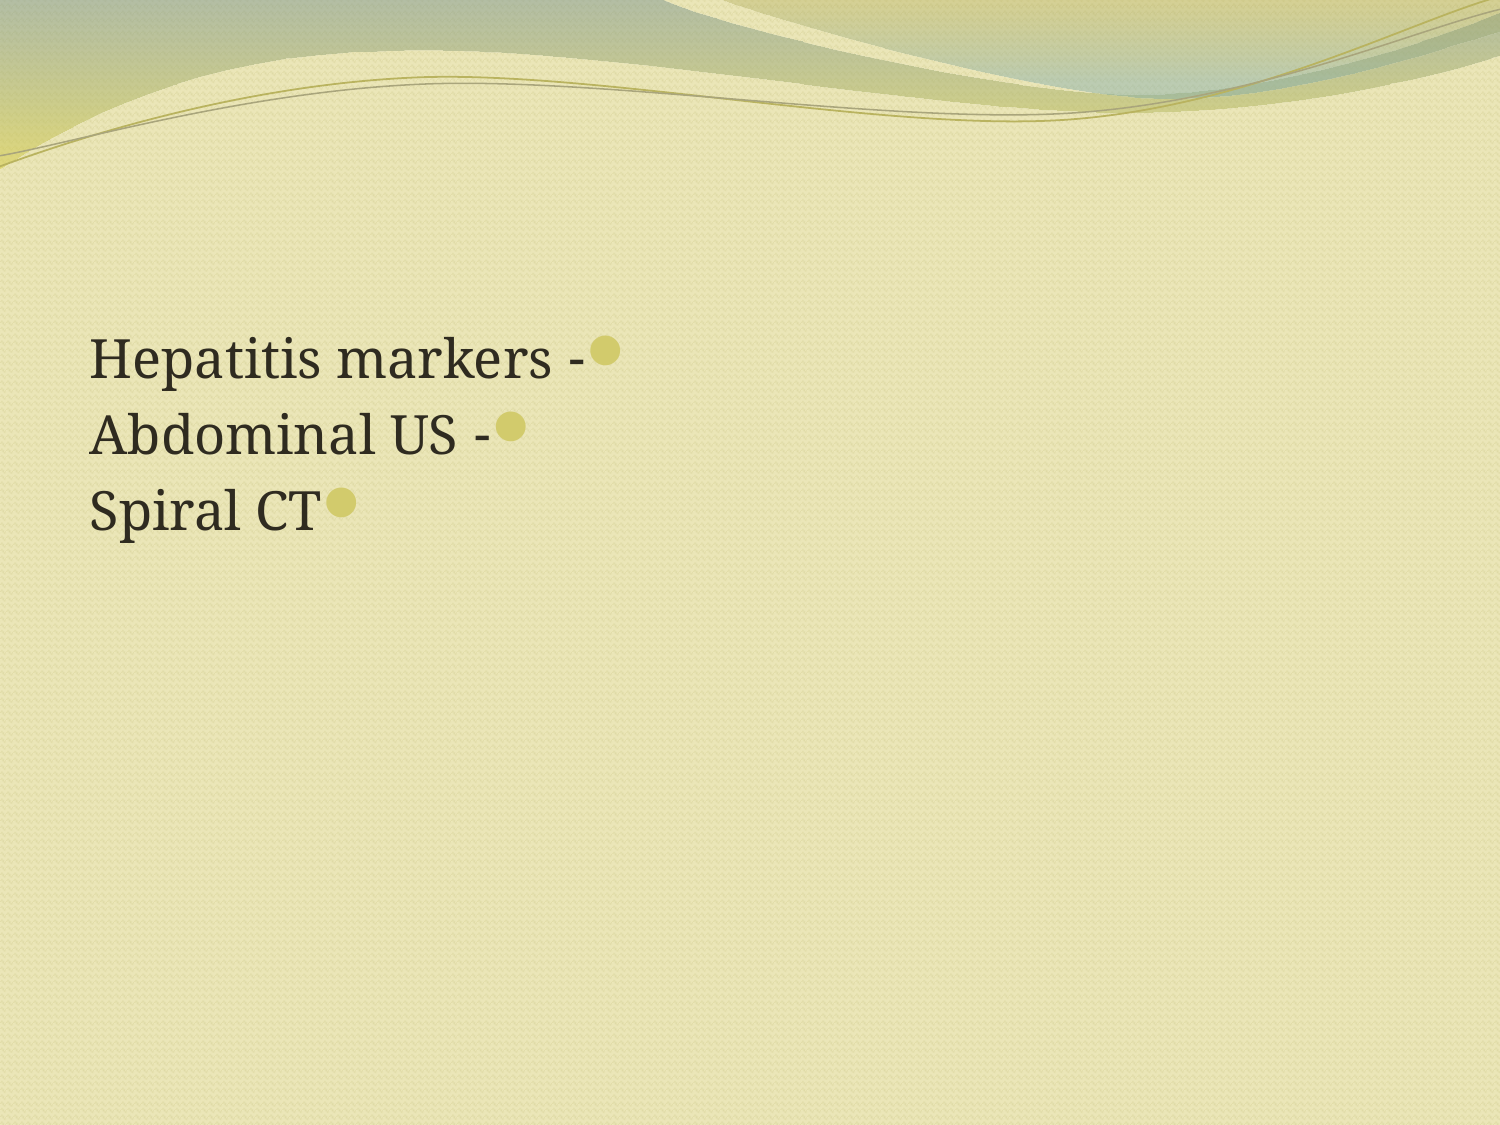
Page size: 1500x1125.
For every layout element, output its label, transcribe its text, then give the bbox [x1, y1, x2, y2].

list - Hepatitis markers - Abdominal US Spiral CT [75, 317, 1425, 1038]
